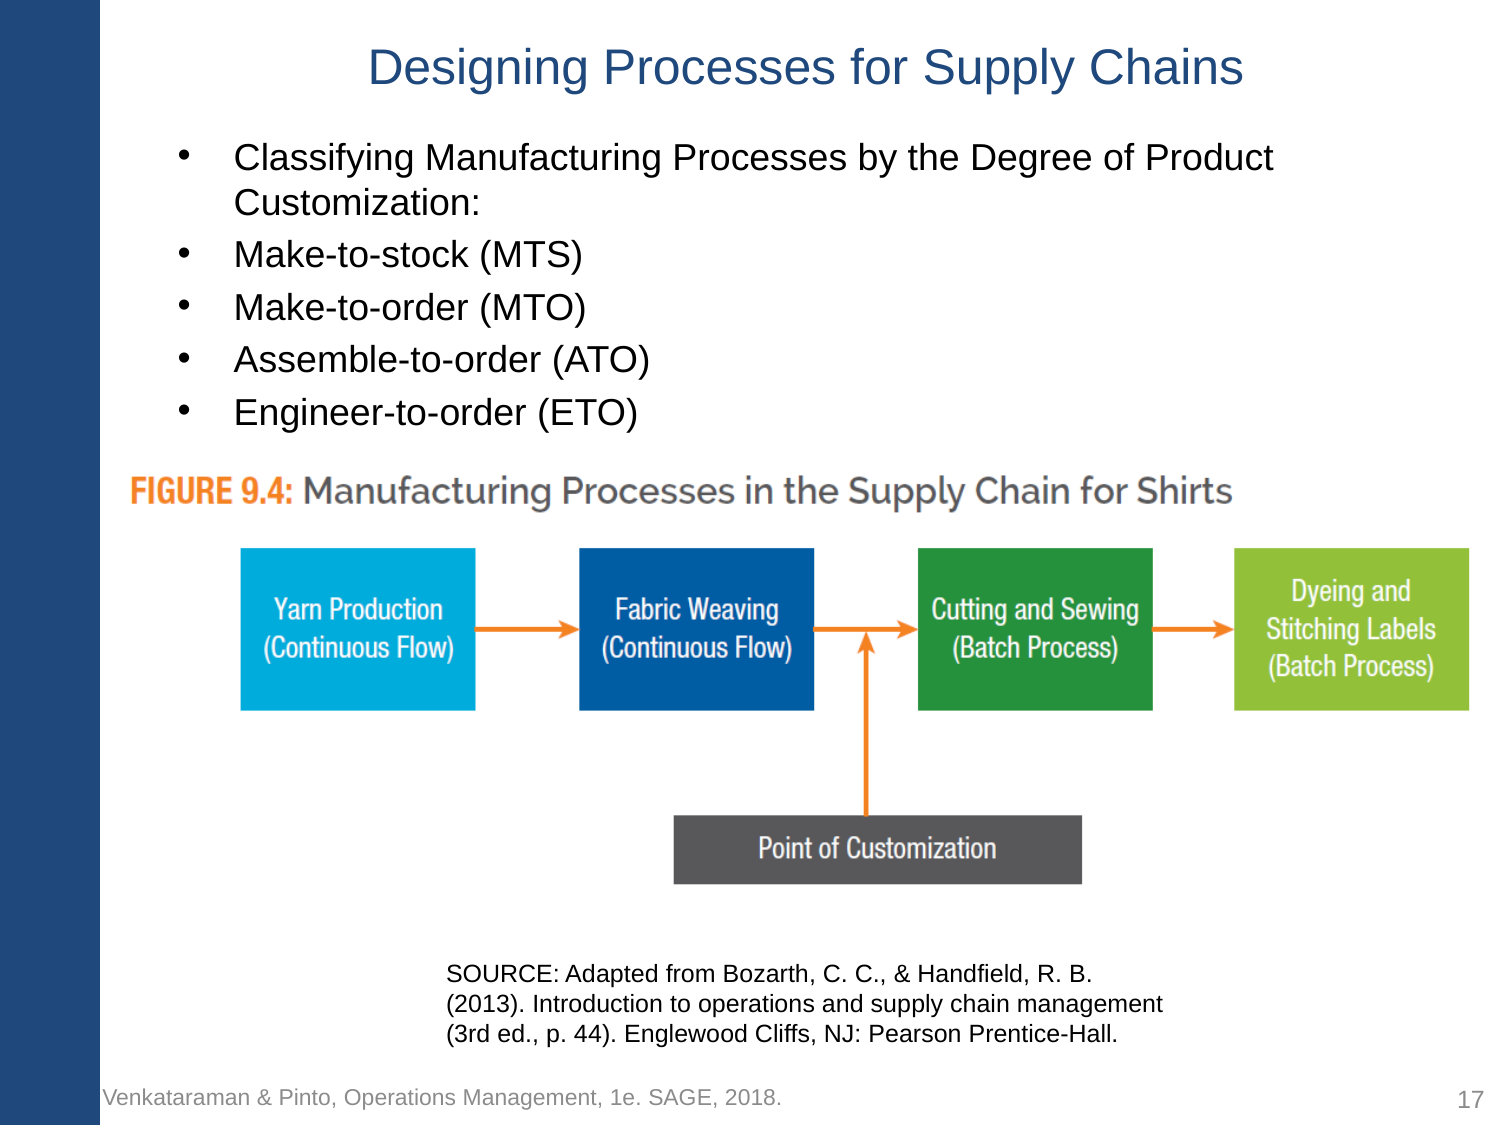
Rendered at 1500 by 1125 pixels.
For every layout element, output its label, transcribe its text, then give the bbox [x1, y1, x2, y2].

footer Venkataraman & Pinto, Operations Management, 1e. SAGE, 2018. [87, 1074, 1238, 1125]
text_box SOURCE: Adapted from Bozarth, C. C., & Handfield, R. B. (2013). Introduction to operations and supply chain management (3rd ed., p. 44). Englewood Cliffs, NJ: Pearson Prentice-Hall. [431, 950, 1182, 1055]
title Designing Processes for Supply Chains [174, 4, 1438, 125]
list Classifying Manufacturing Processes by the Degree of Product Customization: Make-to-stock (MTS) Make-to-order (MTO) Assemble-to-order (ATO) Engineer-to-order (ETO) [162, 125, 1425, 450]
slide_number 17 [1425, 1072, 1500, 1125]
picture [118, 462, 1495, 909]
